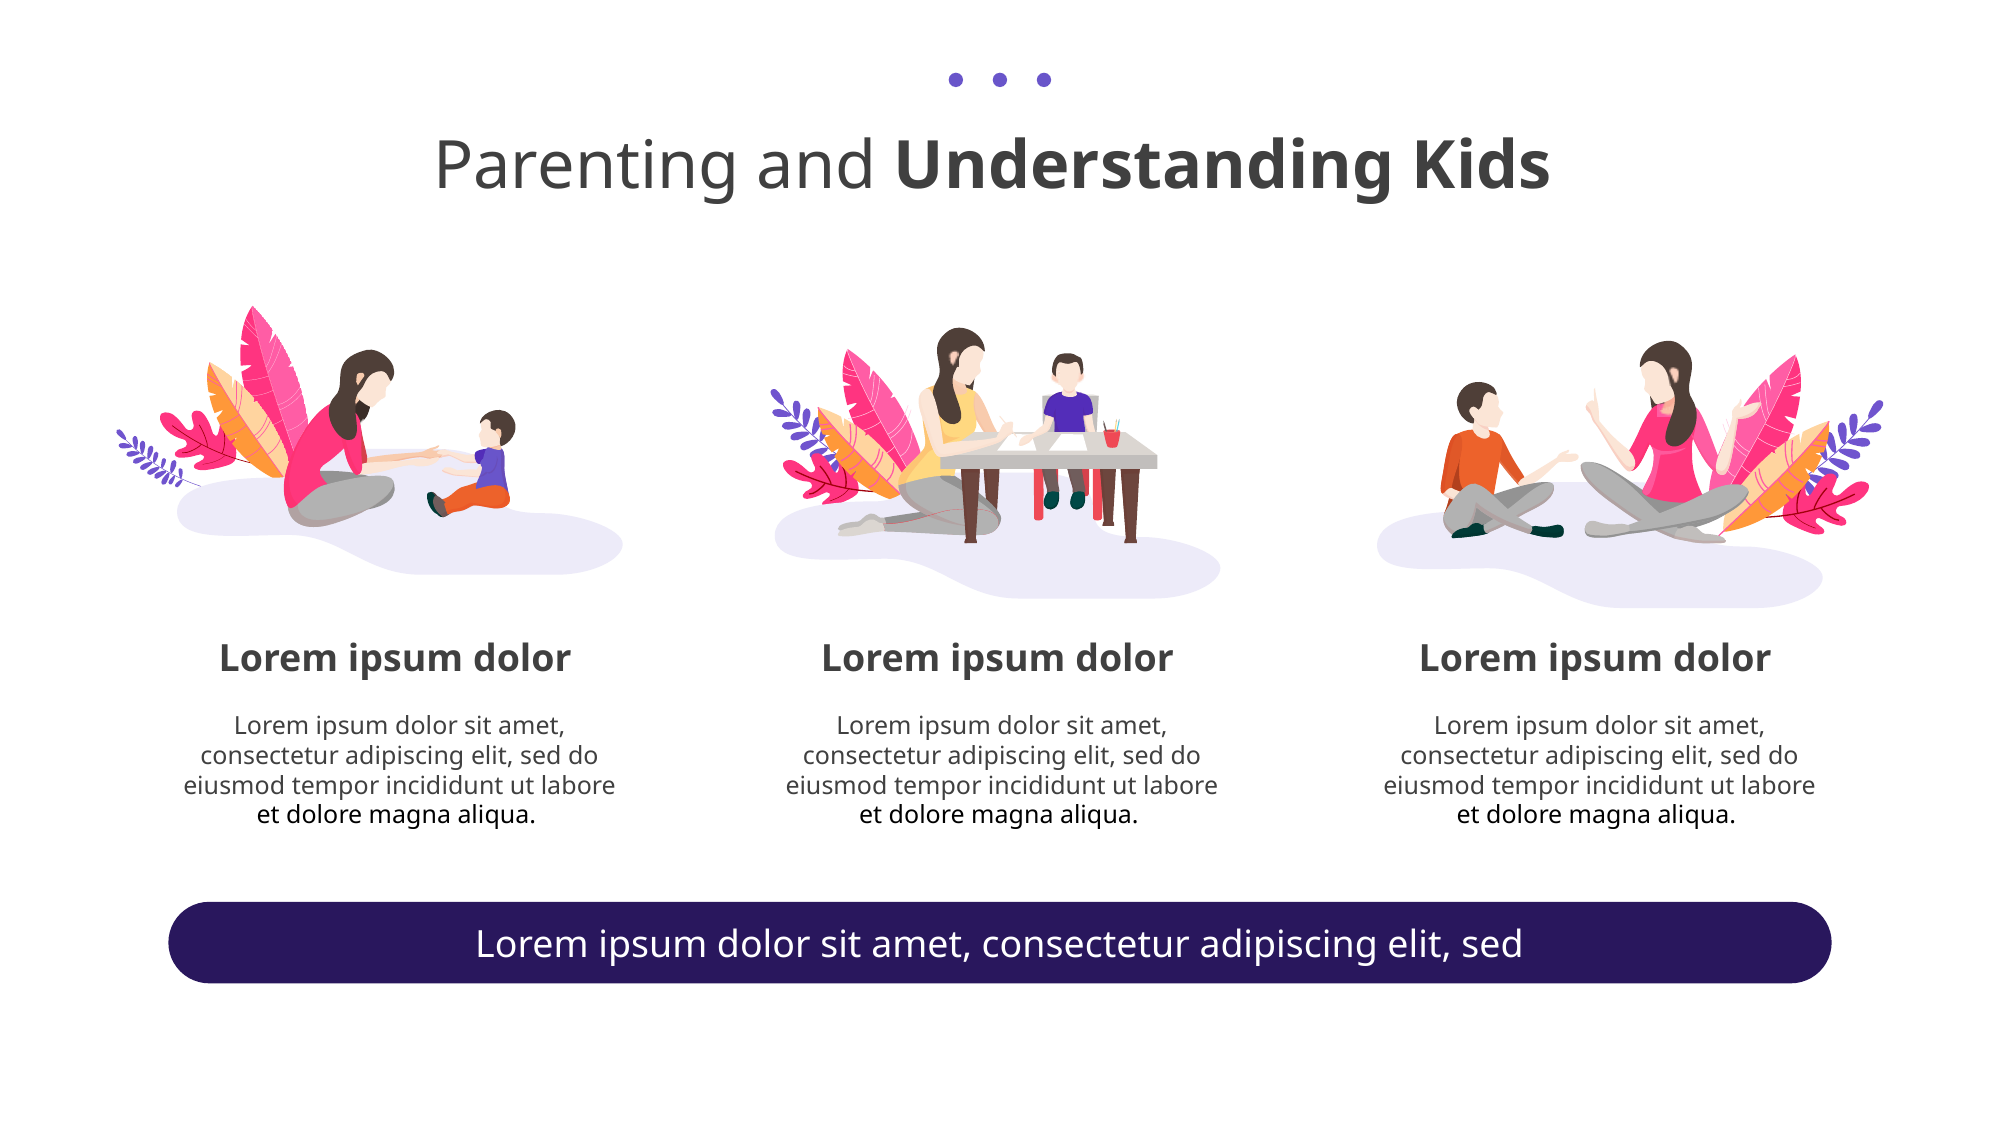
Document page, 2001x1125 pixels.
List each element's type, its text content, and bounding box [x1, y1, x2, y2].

picture [112, 319, 315, 507]
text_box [948, 72, 1052, 88]
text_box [177, 323, 1823, 831]
text_box Lorem ipsum dolor sit amet, consectetur adipiscing elit, sed [167, 900, 1833, 985]
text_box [1823, 364, 1876, 562]
text_box Parenting and Understanding Kids [213, 124, 1787, 211]
